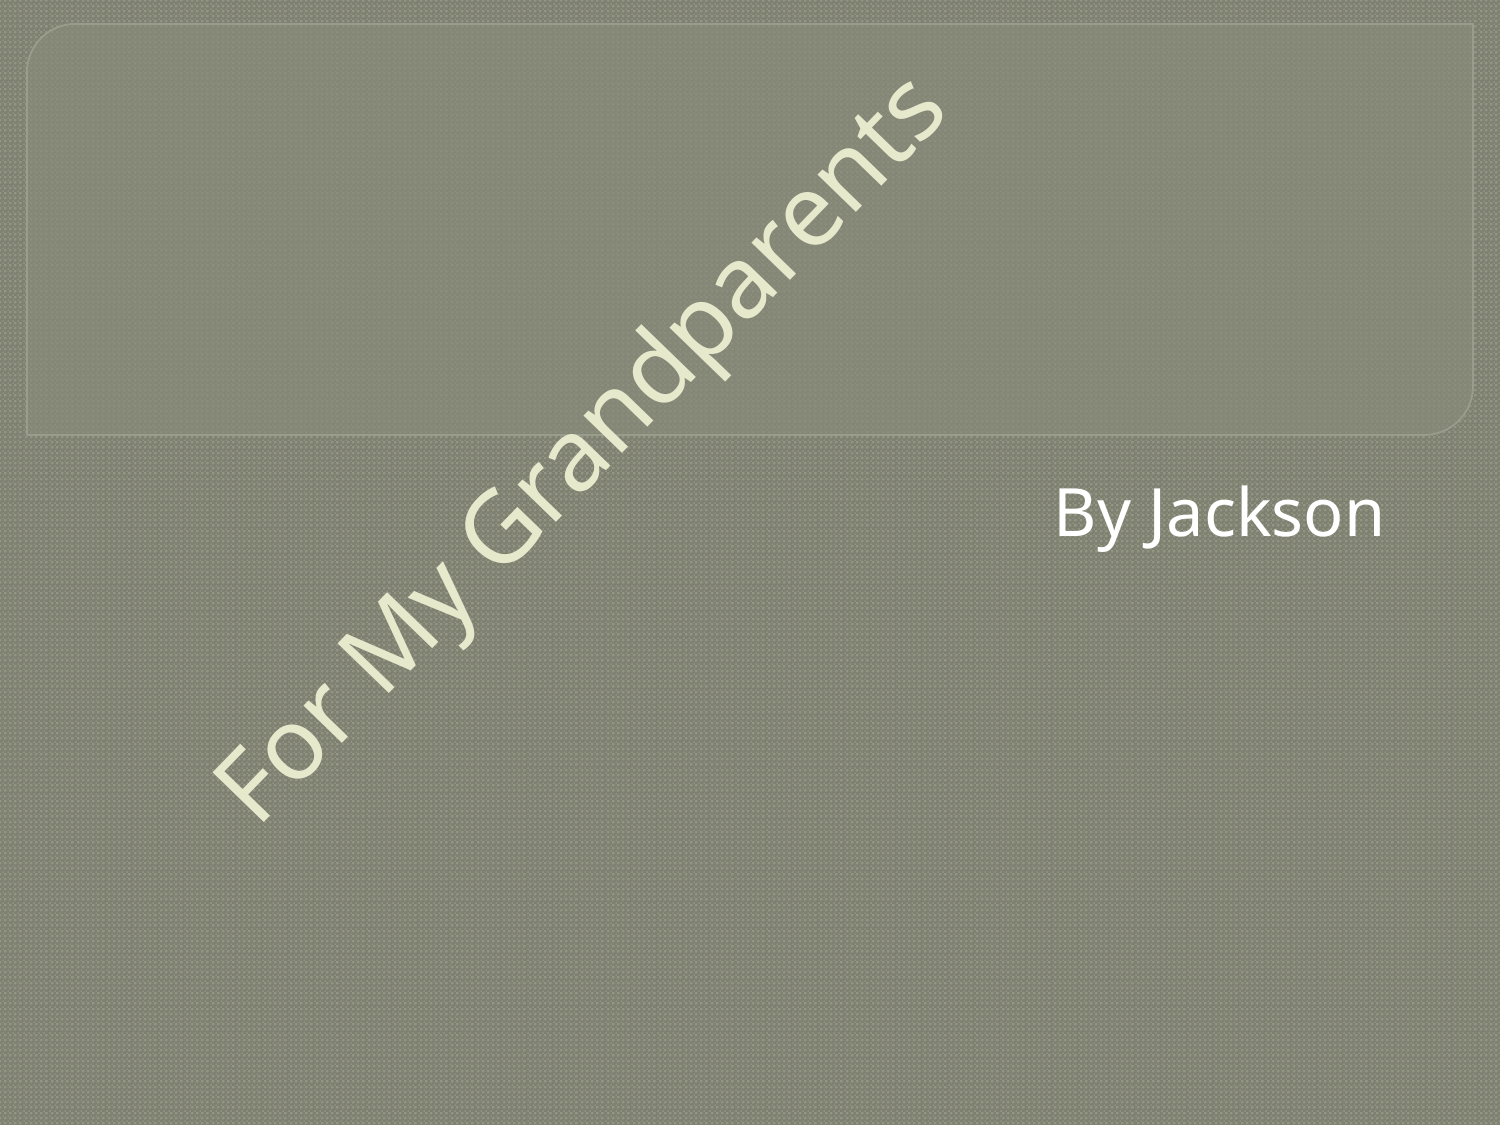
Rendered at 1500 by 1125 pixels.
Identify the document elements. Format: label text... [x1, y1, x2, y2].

subtitle By Jackson [350, 462, 1427, 750]
title For My Grandparents [0, 0, 998, 1021]
